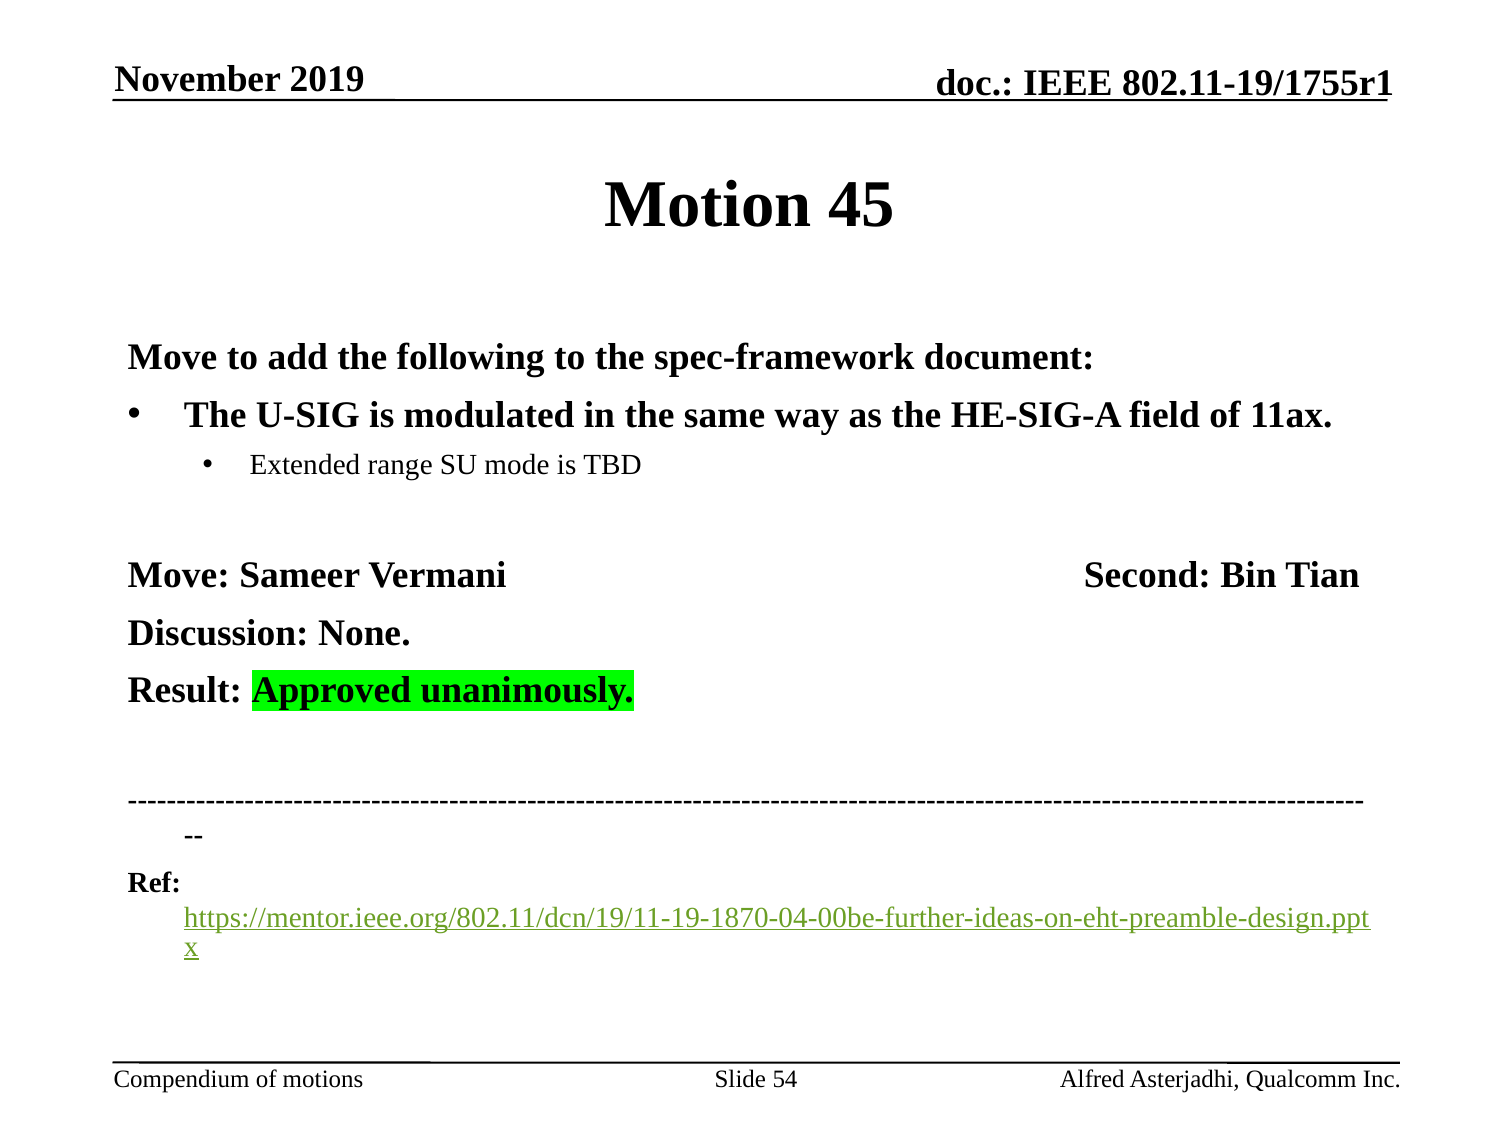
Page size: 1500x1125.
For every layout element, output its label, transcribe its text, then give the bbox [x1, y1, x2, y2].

footer Alfred Asterjadhi, Qualcomm Inc. [878, 1061, 1402, 1093]
list Move to add the following to the spec-framework document: The U-SIG is modulated in the same way as the HE-SIG-A field of 11ax. Extended range SU mode is TBD Move: Sameer Vermani Second: Bin Tian Discussion: None. Result: Approved unanimously. --------------------------------------------------------------------------------------------------------------------------------- Ref: https://mentor.ieee.org/802.11/dcn/19/11-19-1870-04-00be-further-ideas-on-eht-preamble-design.pptx [112, 324, 1388, 1063]
title Motion 45 [112, 112, 1388, 288]
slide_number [114, 54, 423, 100]
slide_number Slide 54 [712, 1061, 800, 1123]
